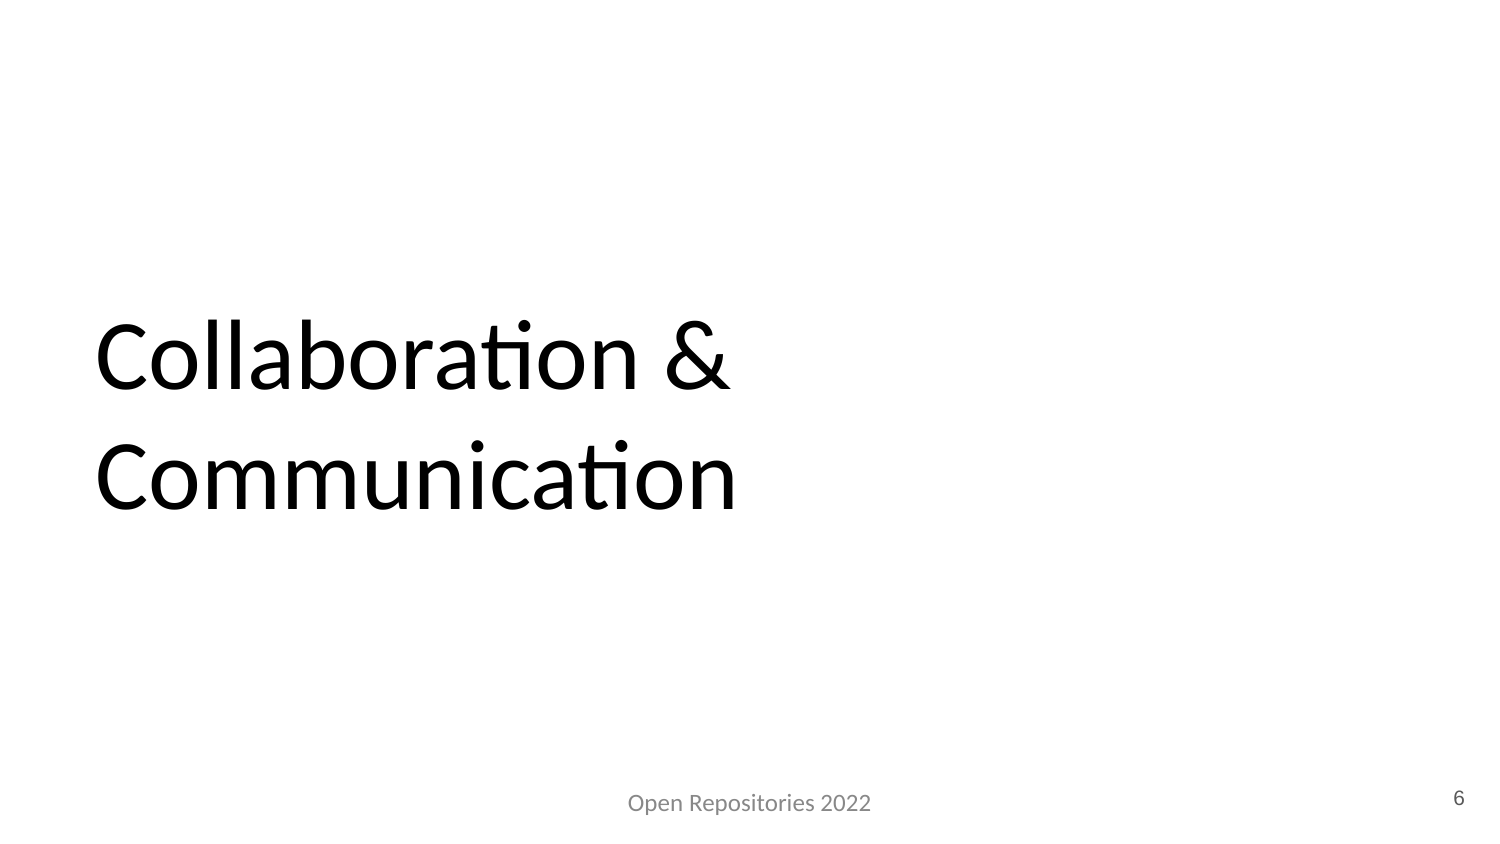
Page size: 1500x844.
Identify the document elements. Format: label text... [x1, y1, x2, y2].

title Collaboration & Communication [80, 73, 1125, 745]
slide_number 6 [1389, 764, 1480, 830]
